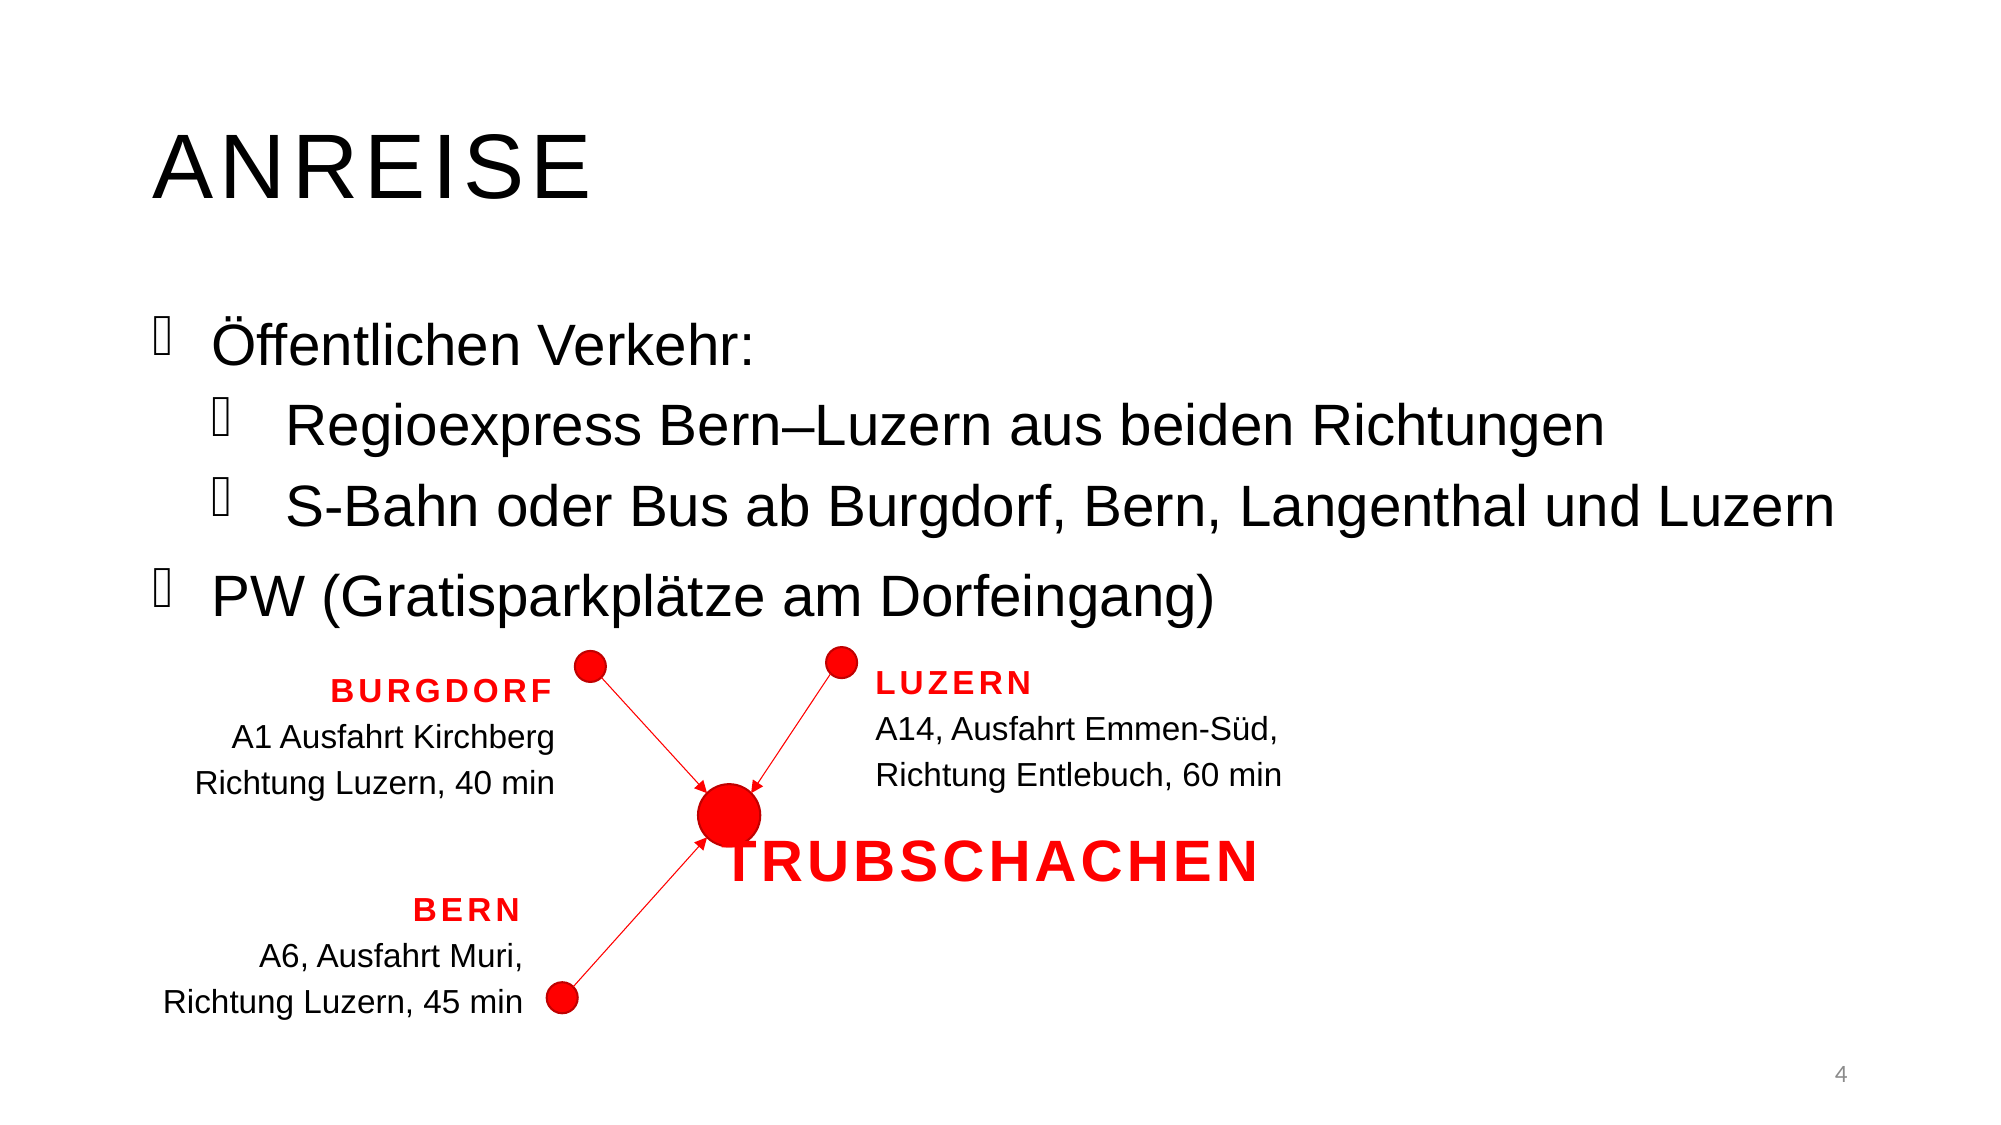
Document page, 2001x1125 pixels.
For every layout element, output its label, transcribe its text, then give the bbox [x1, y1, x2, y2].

title Anreise [137, 59, 1863, 278]
list Öffentlichen Verkehr: Regioexpress Bern–Luzern aus beiden Richtungen S-Bahn oder Bus ab Burgdorf, Bern, Langenthal und Luzern PW (Gratisparkplätze am Dorfeingang) [137, 299, 1863, 1014]
slide_number 4 [1412, 1042, 1863, 1103]
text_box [91, 647, 1562, 1014]
